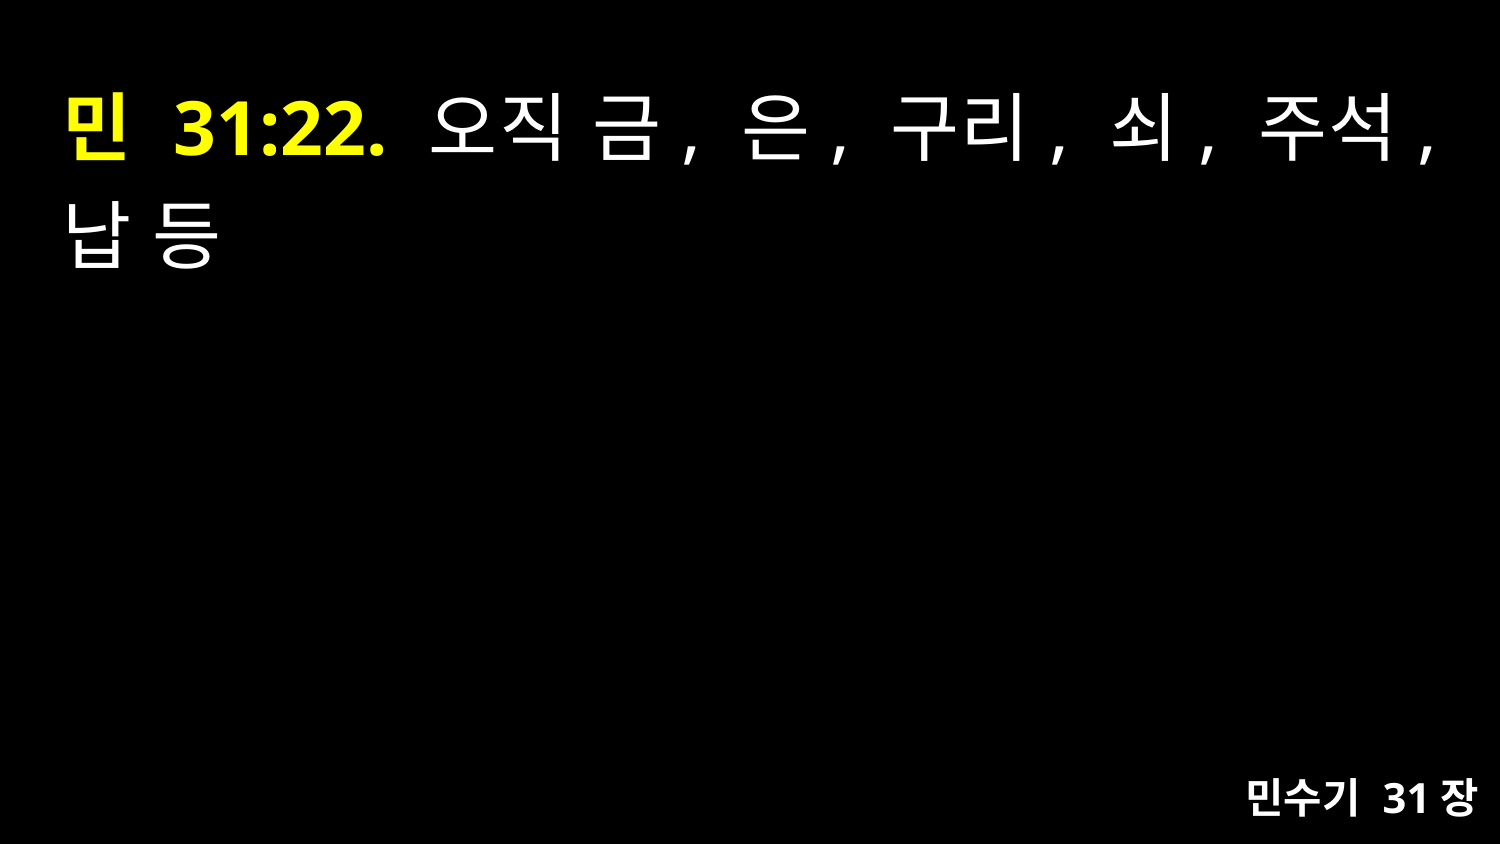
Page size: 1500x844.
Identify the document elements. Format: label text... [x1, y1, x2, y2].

title 민 31:22. 오직 금, 은, 구리, 쇠, 주석, 납 등 [0, 0, 1500, 844]
subtitle 민수기 31장 [916, 770, 1500, 844]
